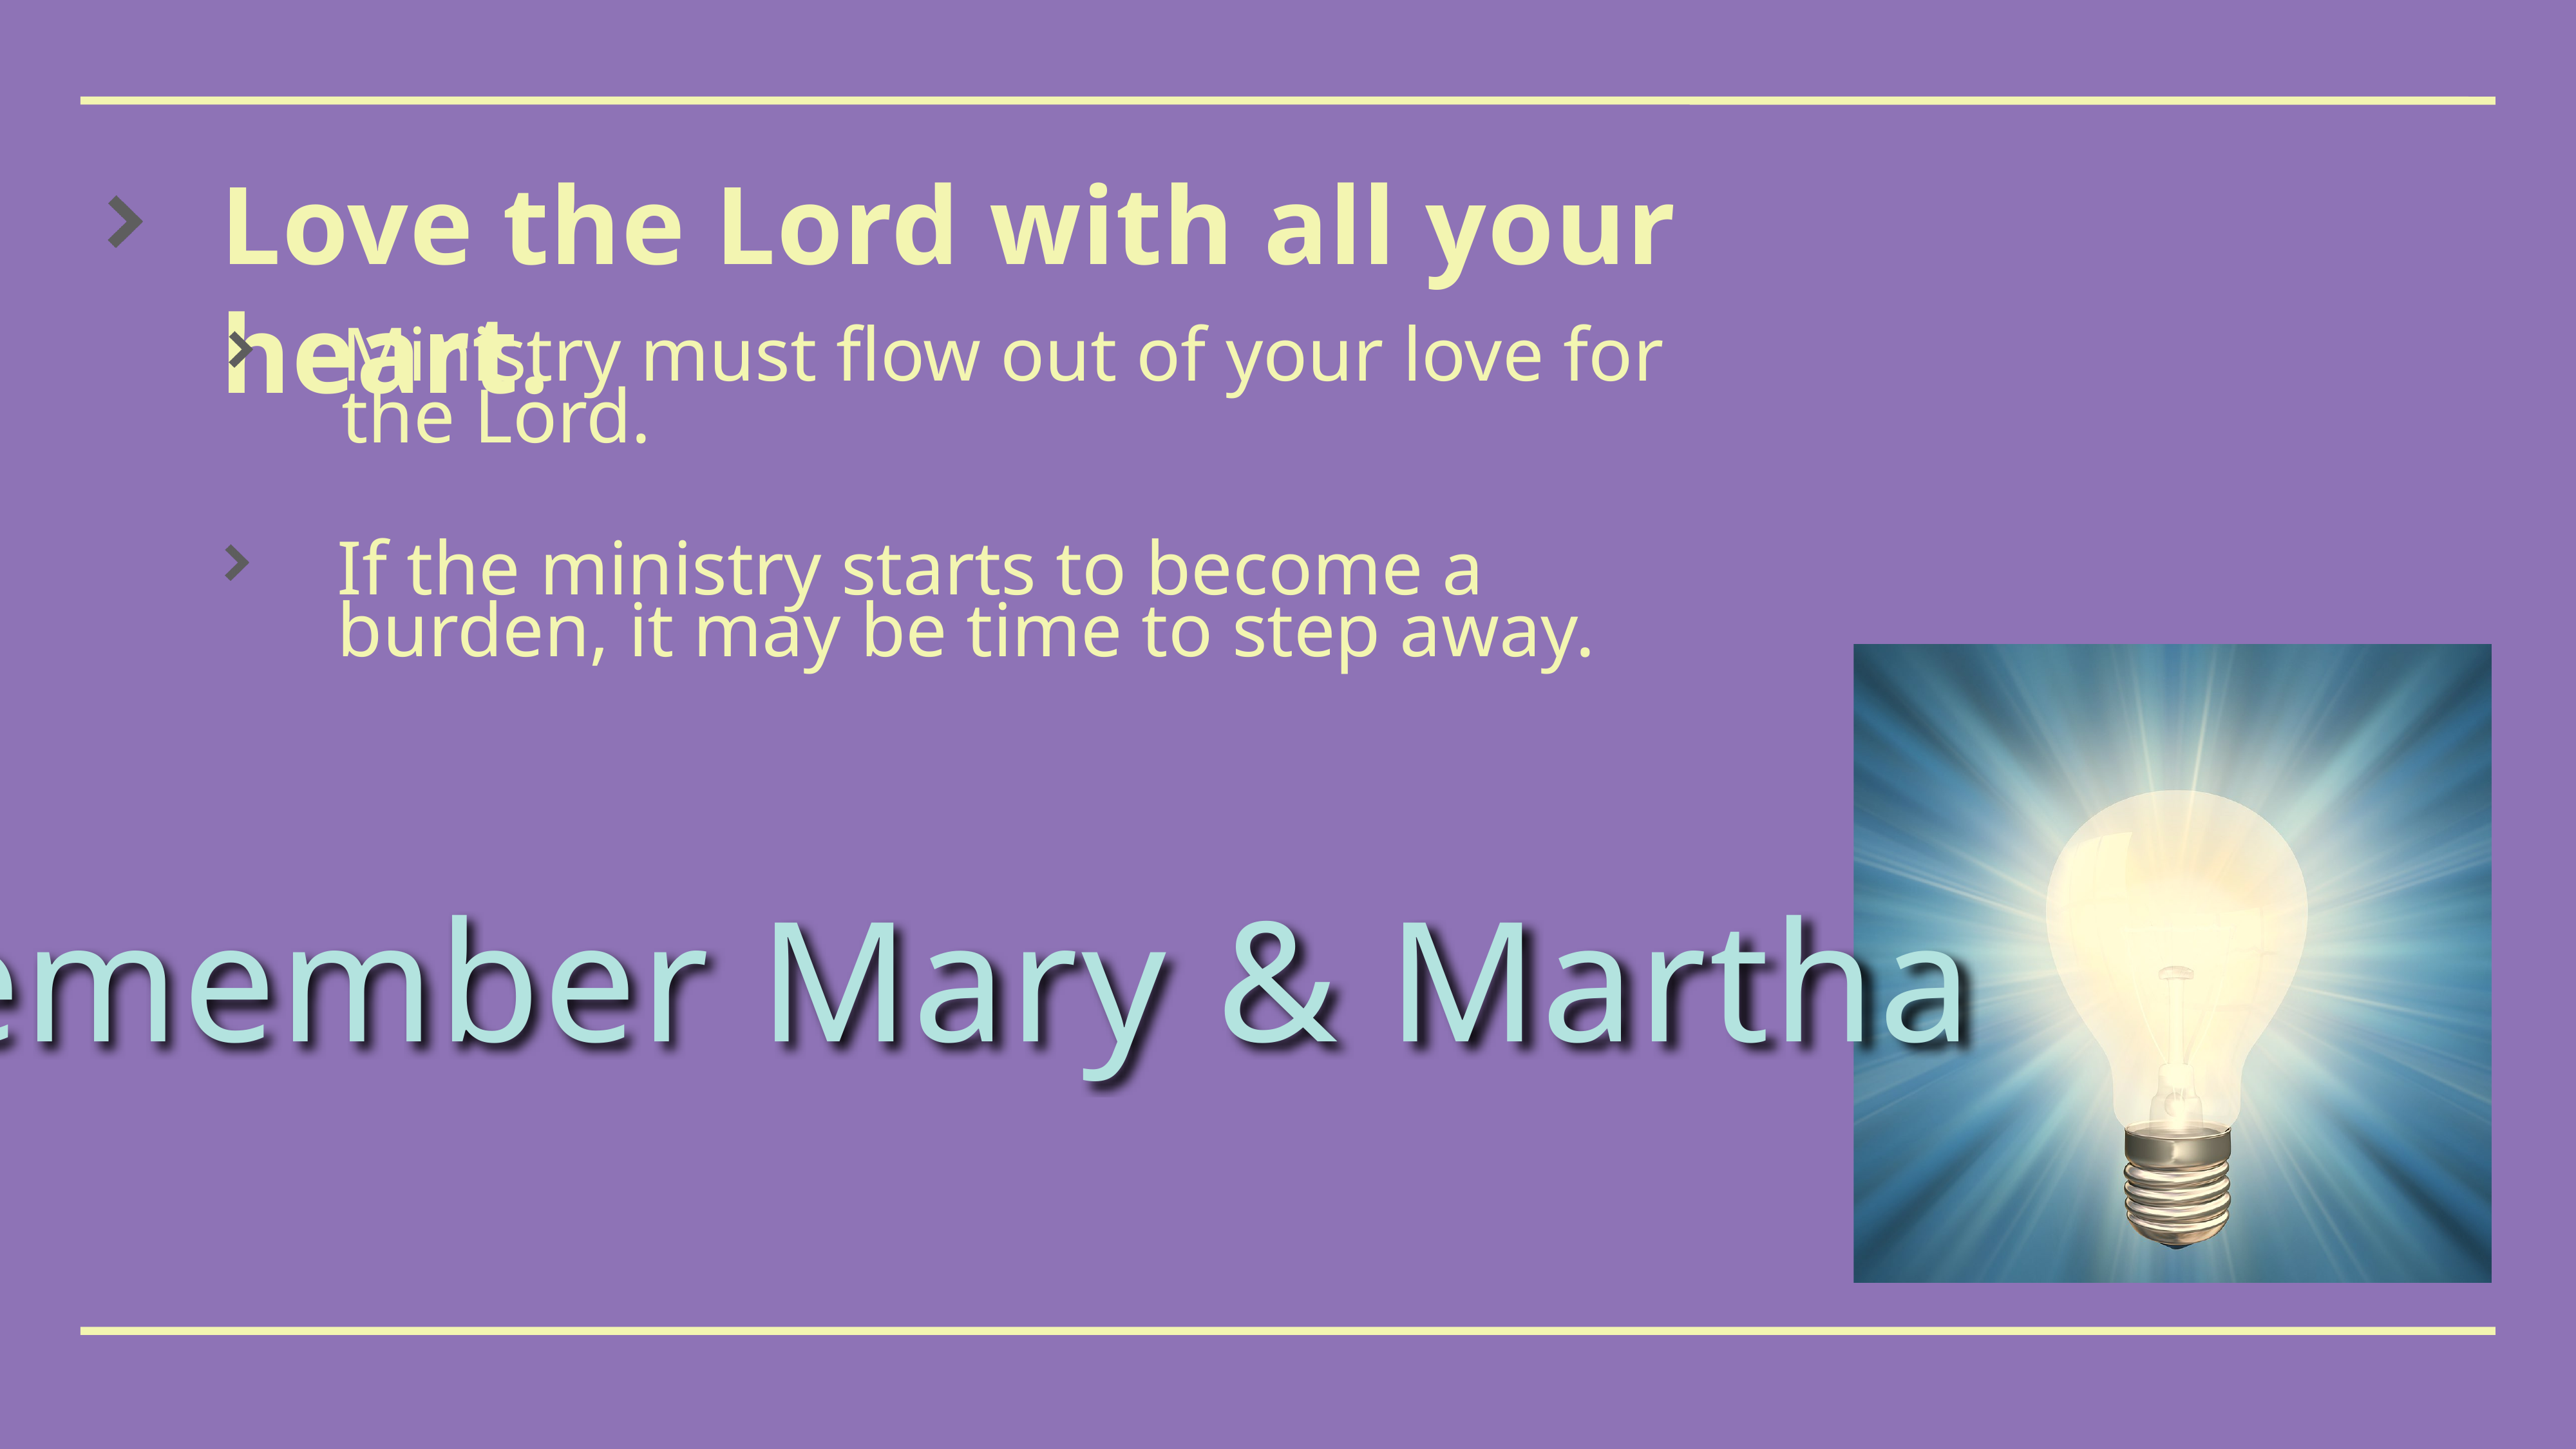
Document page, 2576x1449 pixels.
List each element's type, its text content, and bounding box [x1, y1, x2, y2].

text_box [0, 0, 2576, 1449]
picture [1853, 644, 2492, 1283]
list Love the Lord with all your heart. [102, 151, 1991, 341]
text_box Ministry must flow out of your love for the Lord. [223, 326, 1678, 515]
picture [108, 195, 143, 248]
picture [229, 331, 253, 368]
text_box Remember Mary & Martha [0, 870, 1853, 1081]
text_box If the ministry starts to become a burden, it may be time to step away. [219, 539, 1651, 737]
picture [225, 544, 249, 581]
